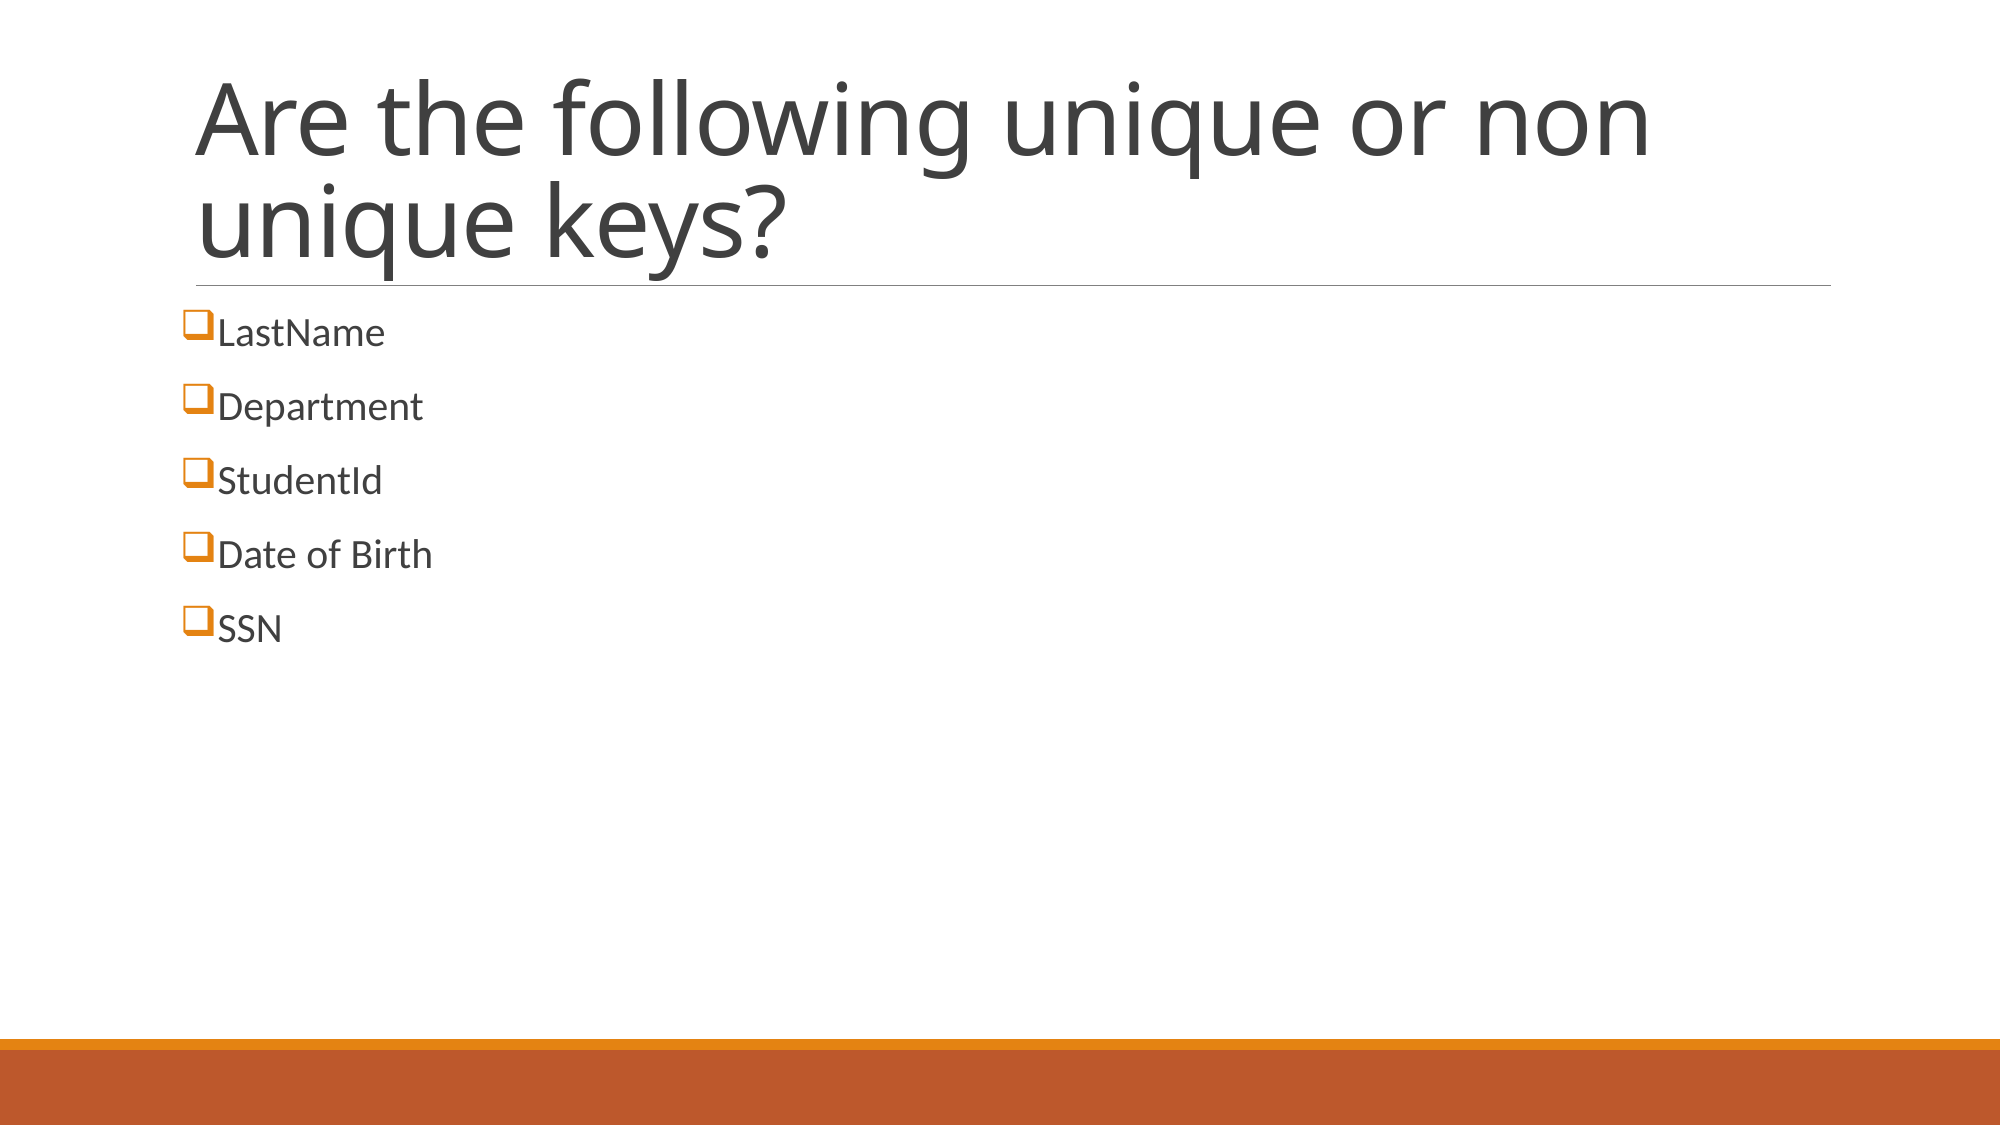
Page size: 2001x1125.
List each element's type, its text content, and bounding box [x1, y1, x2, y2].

list LastName Department StudentId Date of Birth SSN [180, 302, 1830, 963]
title Are the following unique or non unique keys? [180, 47, 1830, 285]
